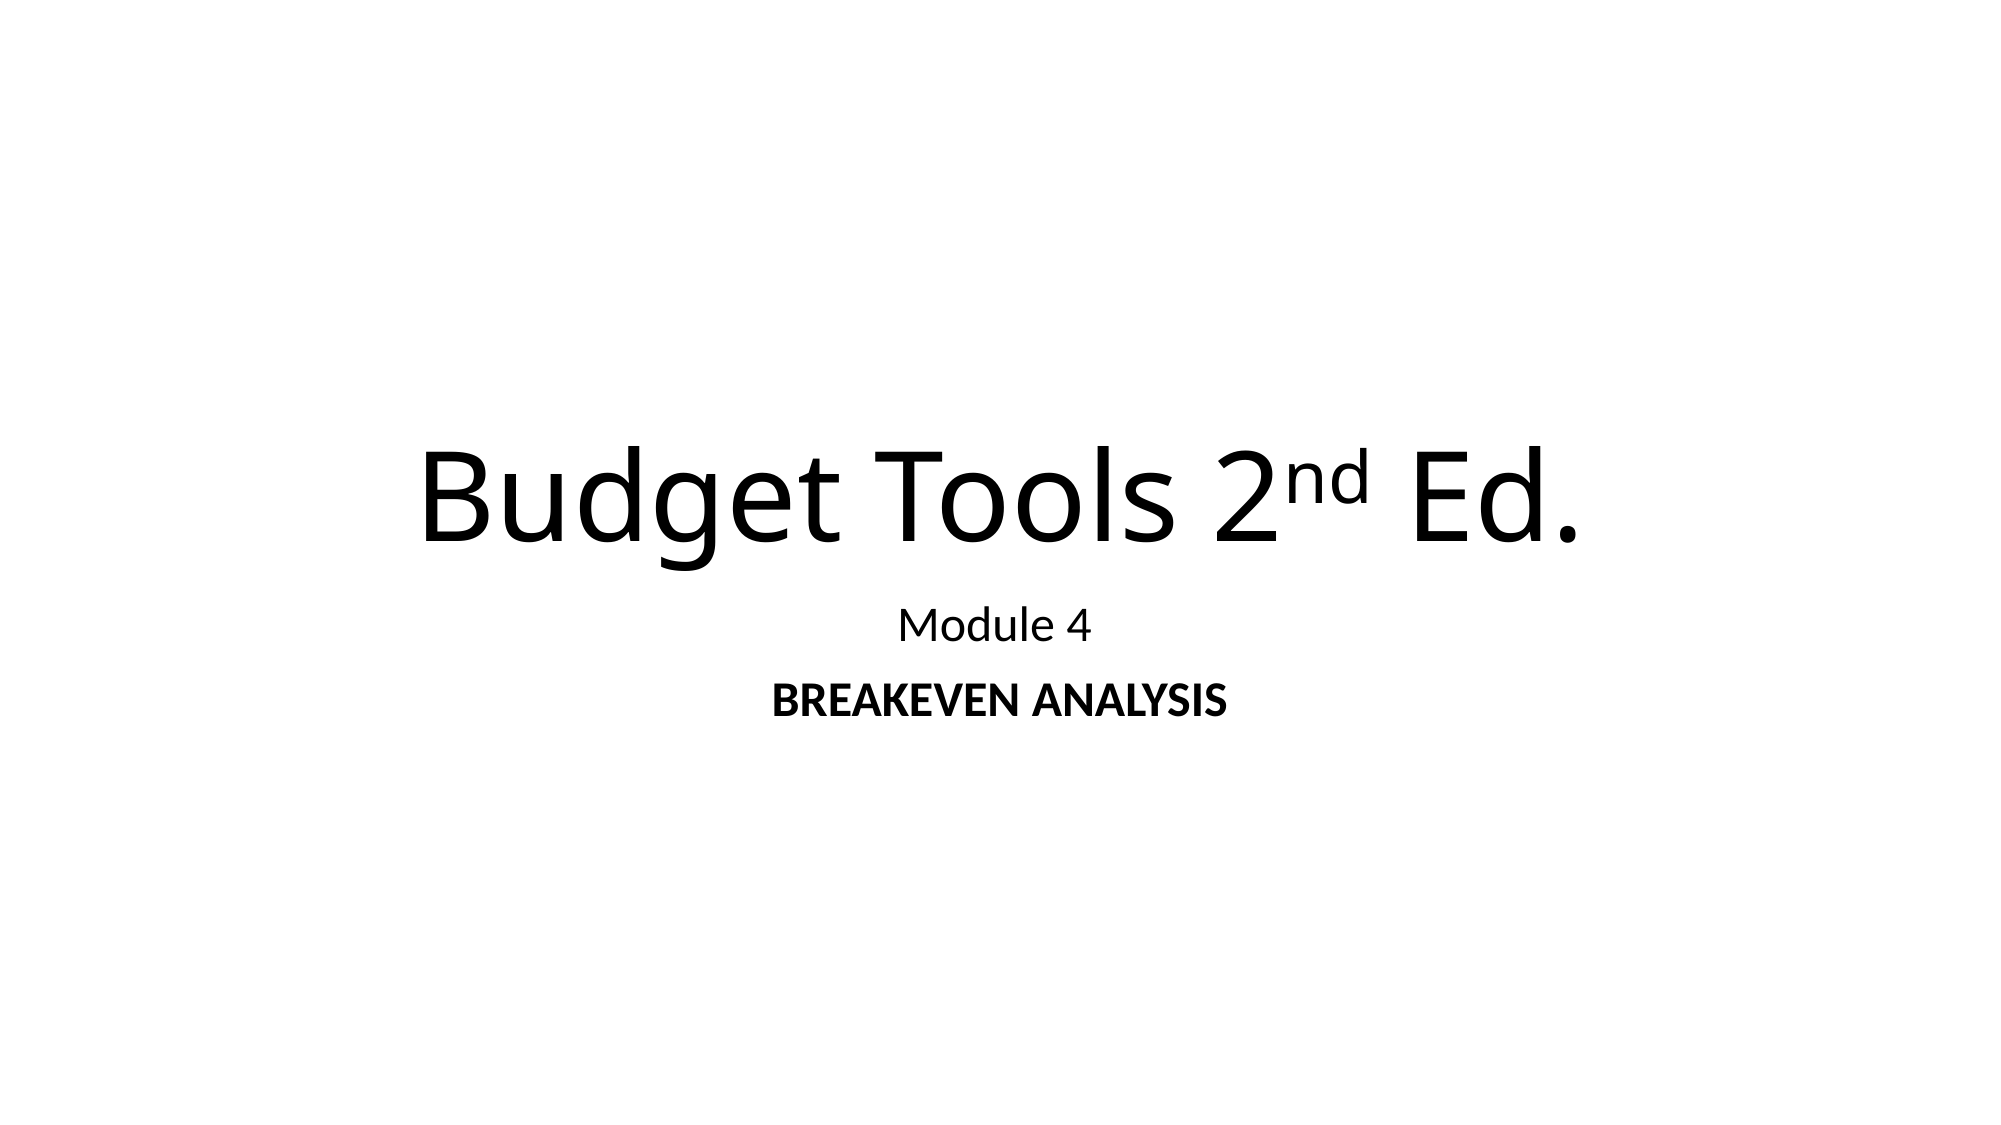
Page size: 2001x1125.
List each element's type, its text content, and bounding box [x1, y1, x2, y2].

subtitle Module 4 Breakeven Analysis [249, 590, 1750, 863]
title Budget Tools 2nd Ed. [249, 184, 1750, 576]
